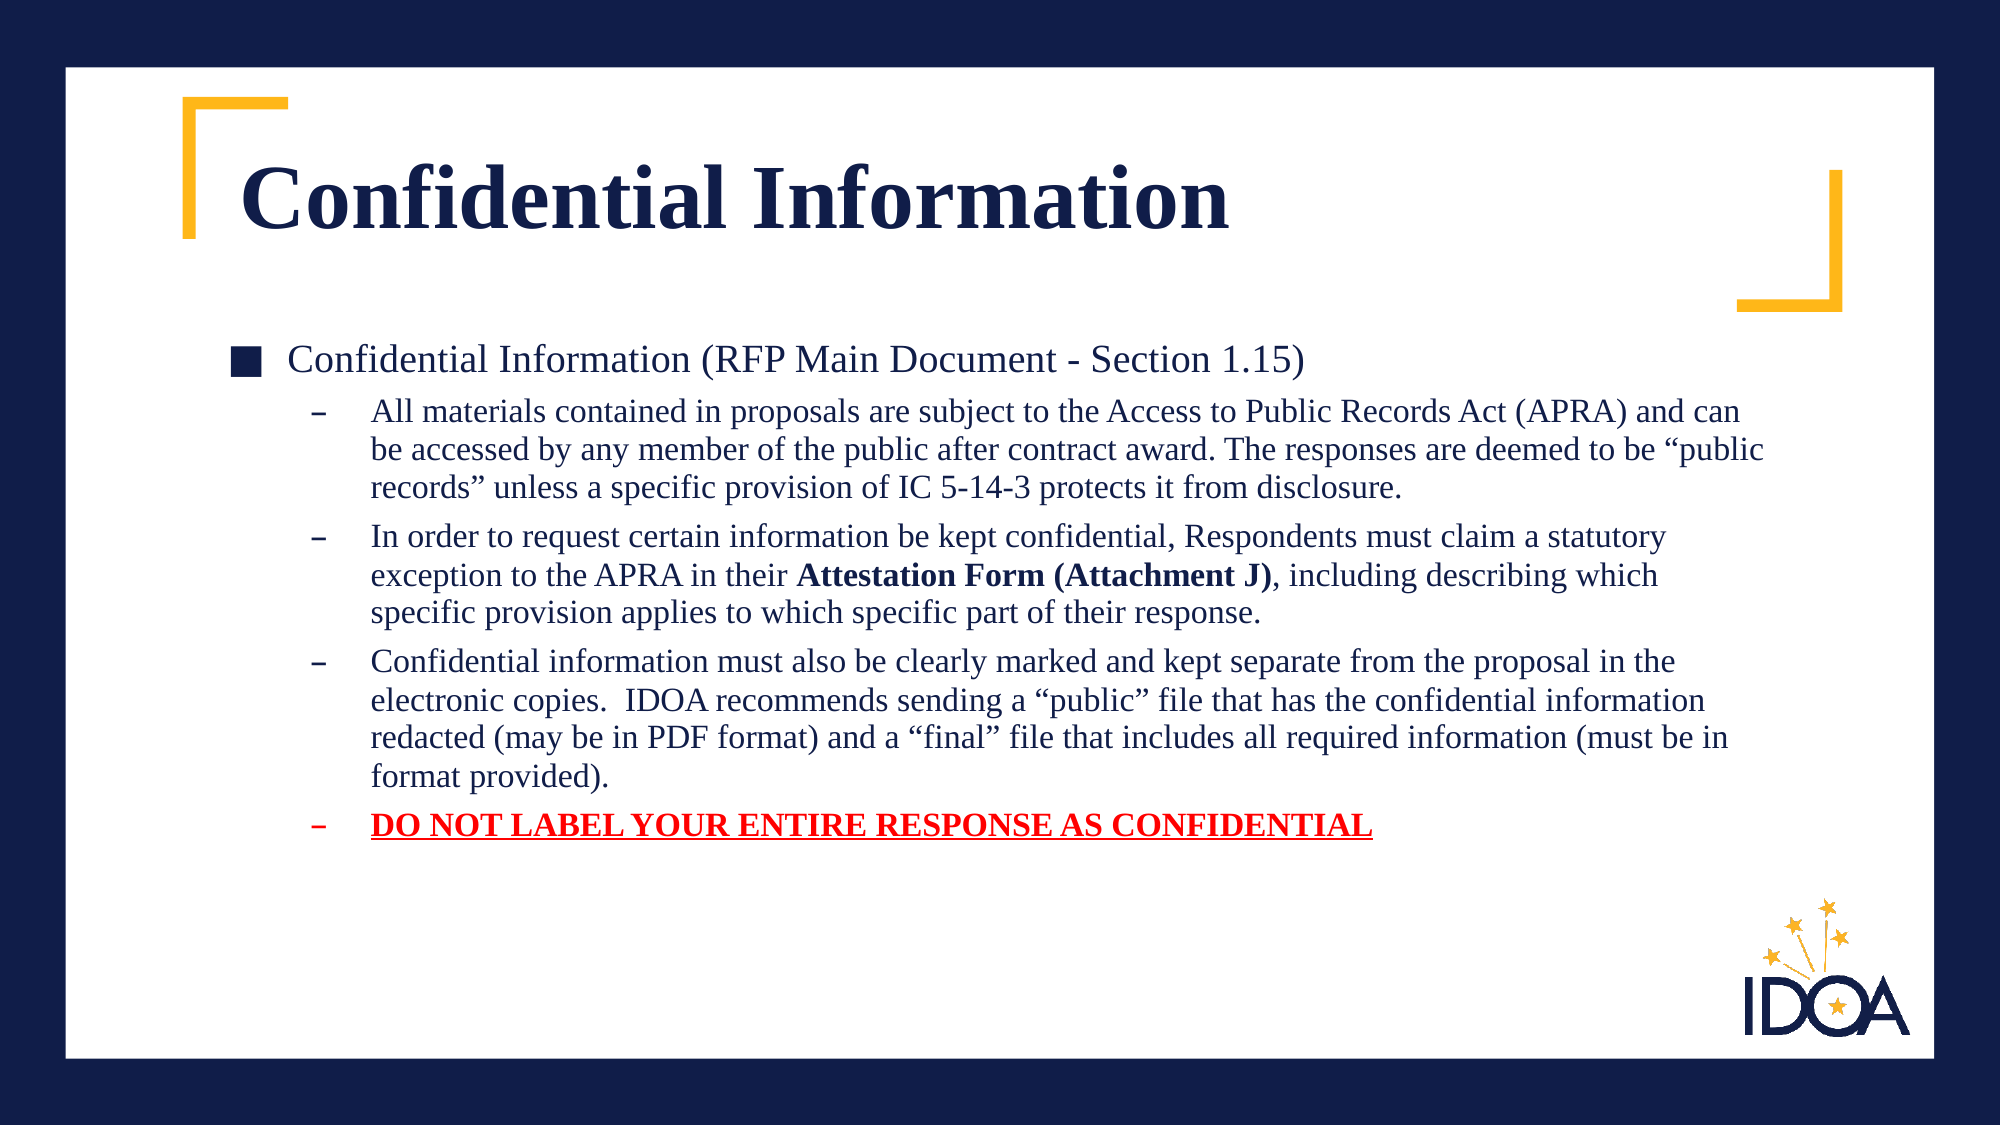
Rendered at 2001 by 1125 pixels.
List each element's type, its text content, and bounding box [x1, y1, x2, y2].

picture [1702, 857, 1959, 1114]
title Confidential Information [225, 142, 1800, 279]
list Confidential Information (RFP Main Document - Section 1.15) All materials contained in proposals are subject to the Access to Public Records Act (APRA) and can be accessed by any member of the public after contract award. The responses are deemed to be “public records” unless a specific provision of IC 5-14-3 protects it from disclosure. In order to request certain information be kept confidential, Respondents must claim a statutory exception to the APRA in their Attestation Form (Attachment J), including describing which specific provision applies to which specific part of their response. Confidential information must also be clearly marked and kept separate from the proposal in the electronic copies. IDOA recommends sending a “public” file that has the confidential information redacted (may be in PDF format) and a “final” file that includes all required information (must be in format provided). DO NOT LABEL YOUR ENTIRE RESPONSE AS CONFIDENTIAL [212, 328, 1788, 856]
